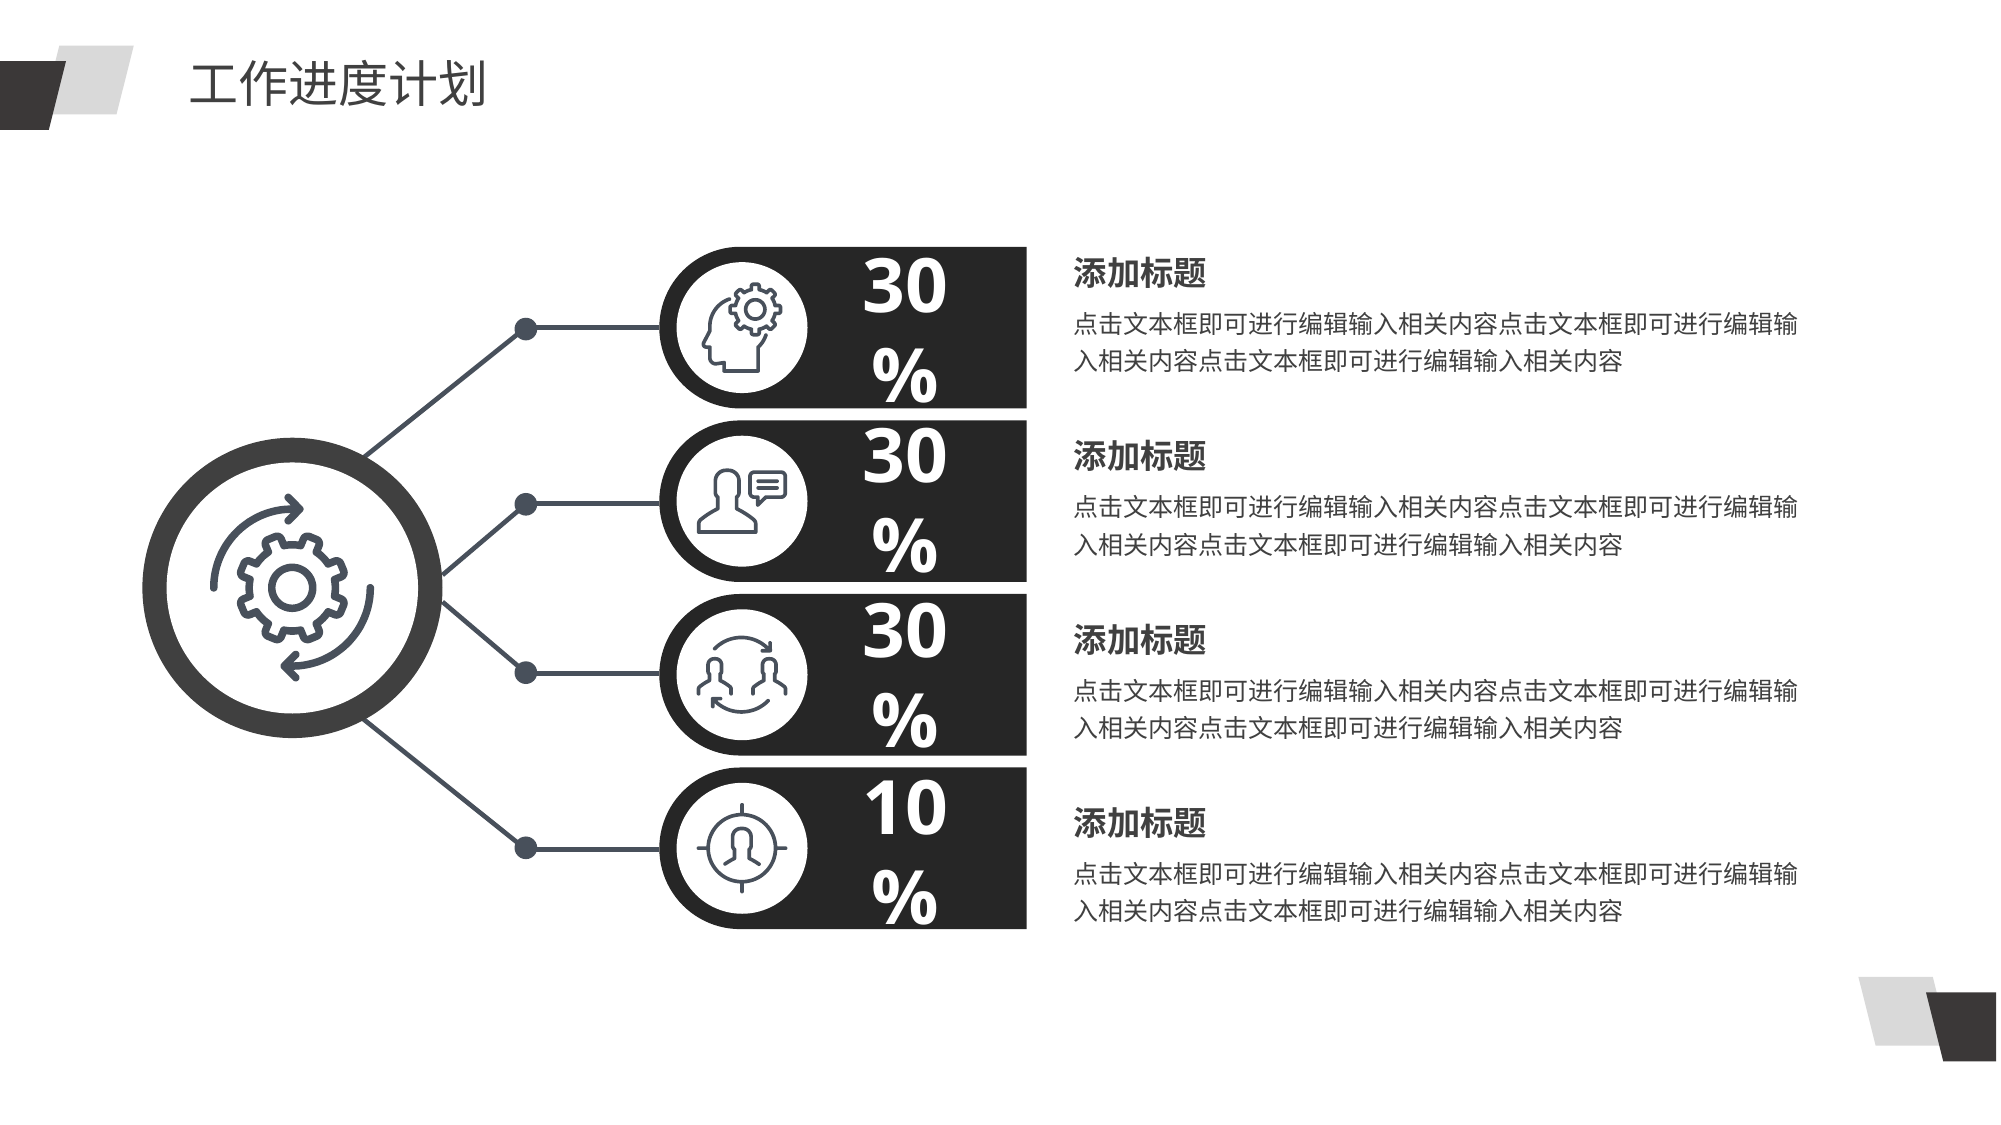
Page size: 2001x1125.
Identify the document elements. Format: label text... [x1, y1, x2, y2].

text_box 点击文本框即可进行编辑输入相关内容点击文本框即可进行编辑输入相关内容点击文本框即可进行编辑输入相关内容 [1059, 476, 1824, 567]
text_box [696, 468, 788, 534]
text_box [675, 434, 809, 568]
text_box 30% [832, 582, 978, 759]
text_box 添加标题 [1059, 234, 1281, 300]
text_box 点击文本框即可进行编辑输入相关内容点击文本框即可进行编辑输入相关内容点击文本框即可进行编辑输入相关内容 [1059, 843, 1824, 934]
text_box [978, 245, 1028, 410]
text_box 工作进度计划 [173, 45, 1064, 121]
text_box [978, 419, 1028, 584]
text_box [209, 493, 375, 682]
text_box 点击文本框即可进行编辑输入相关内容点击文本框即可进行编辑输入相关内容点击文本框即可进行编辑输入相关内容 [1059, 660, 1824, 750]
text_box 10% [832, 759, 978, 940]
text_box [658, 766, 832, 931]
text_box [361, 318, 660, 460]
text_box 30% [832, 237, 978, 407]
text_box 30% [832, 407, 978, 582]
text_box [696, 802, 788, 894]
text_box 添加标题 [1059, 784, 1281, 850]
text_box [443, 601, 660, 683]
text_box [658, 592, 832, 757]
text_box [142, 437, 443, 739]
text_box 点击文本框即可进行编辑输入相关内容点击文本框即可进行编辑输入相关内容点击文本框即可进行编辑输入相关内容 [1059, 293, 1824, 384]
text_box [443, 493, 660, 576]
text_box [675, 781, 809, 915]
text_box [696, 635, 788, 714]
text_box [0, 45, 134, 130]
text_box [978, 766, 1028, 931]
text_box [675, 261, 809, 395]
text_box 添加标题 [1059, 601, 1281, 666]
text_box 添加标题 [1059, 418, 1281, 483]
text_box [658, 419, 832, 584]
text_box [675, 608, 809, 742]
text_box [701, 282, 783, 373]
text_box [978, 592, 1028, 757]
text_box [361, 717, 660, 859]
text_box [1858, 976, 1997, 1062]
text_box [658, 245, 832, 410]
